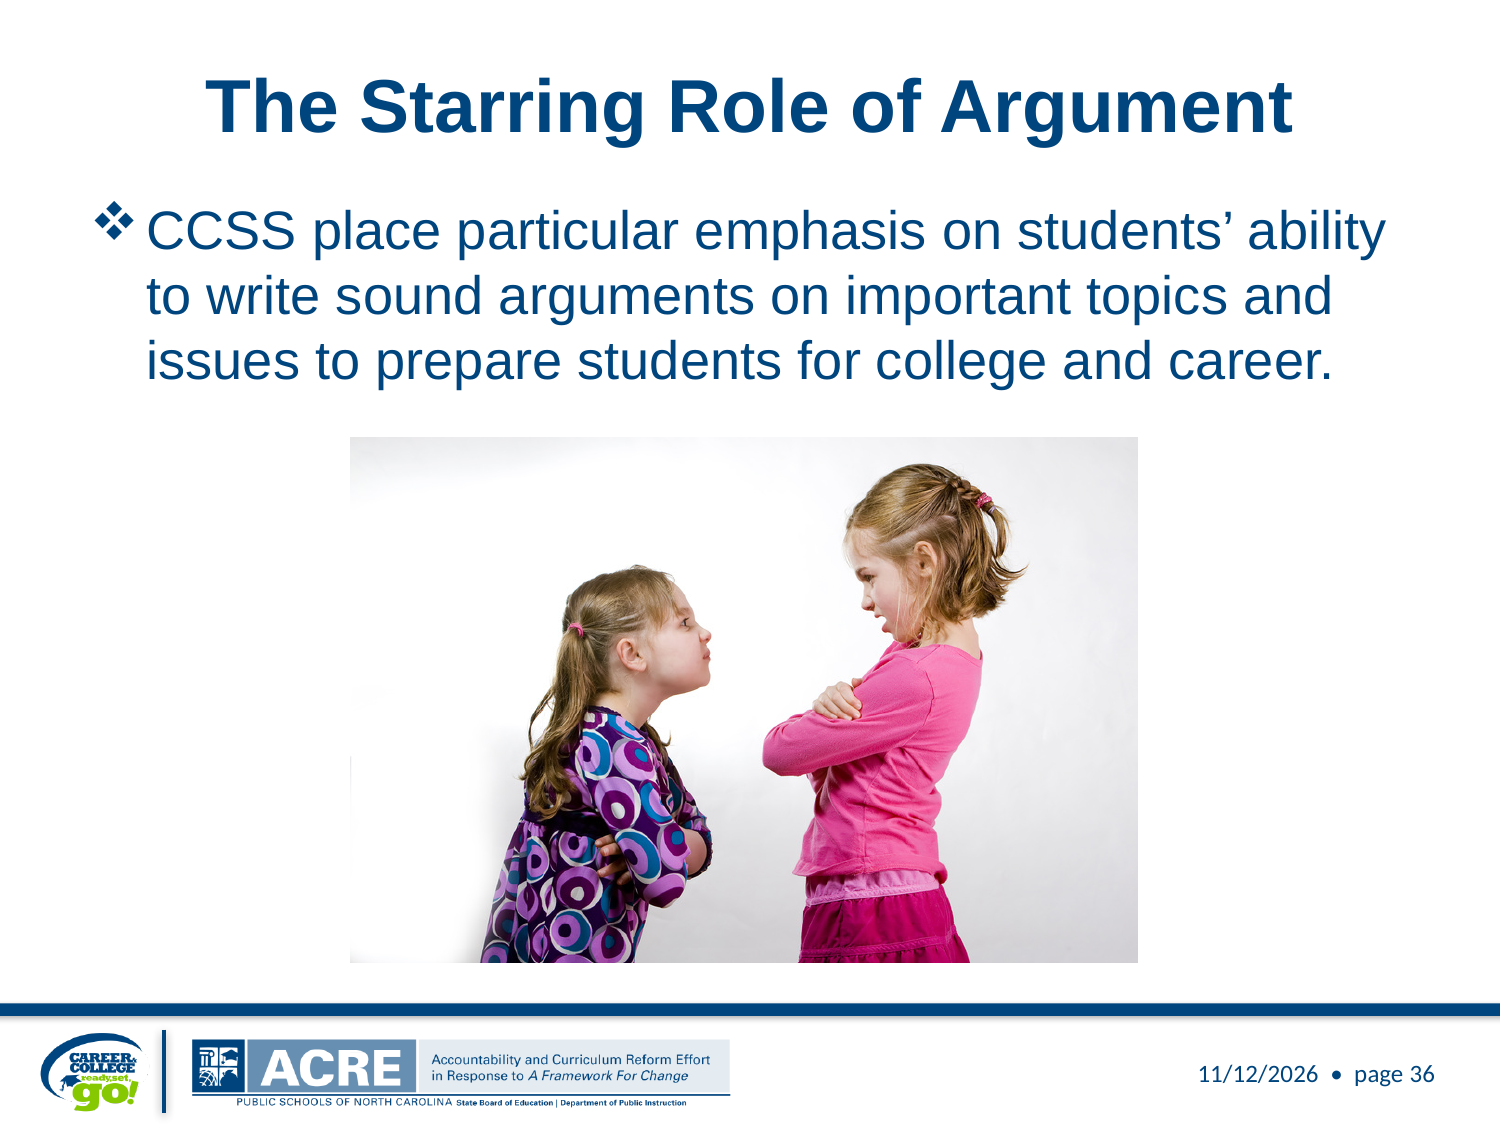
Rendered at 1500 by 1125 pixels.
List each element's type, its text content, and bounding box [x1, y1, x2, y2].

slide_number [1137, 1042, 1450, 1103]
picture [37, 1029, 152, 1115]
title The Starring Role of Argument [74, 49, 1426, 187]
picture [174, 1017, 744, 1125]
picture [349, 437, 1138, 963]
list CCSS place particular emphasis on students’ ability to write sound arguments on important topics and issues to prepare students for college and career. [74, 187, 1426, 663]
